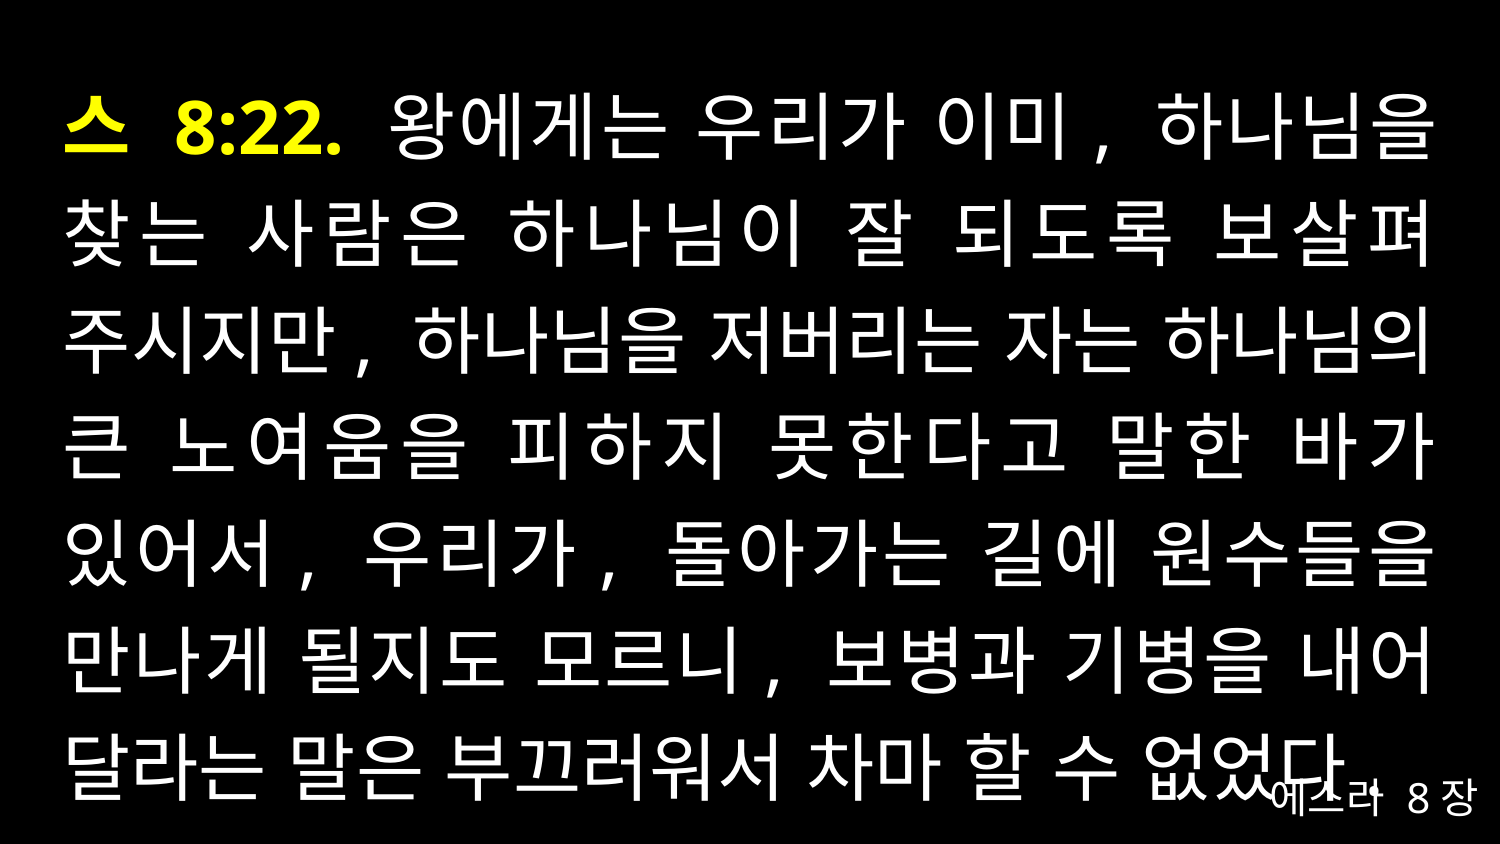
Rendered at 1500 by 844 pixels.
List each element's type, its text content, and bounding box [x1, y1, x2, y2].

title 스 8:22. 왕에게는 우리가 이미, 하나님을 찾는 사람은 하나님이 잘 되도록 보살펴 주시지만, 하나님을 저버리는 자는 하나님의 큰 노여움을 피하지 못한다고 말한 바가 있어서, 우리가, 돌아가는 길에 원수들을 만나게 될지도 모르니, 보병과 기병을 내어 달라는 말은 부끄러워서 차마 할 수 없었다. [0, 0, 1500, 844]
subtitle 에스라 8장 [916, 770, 1500, 844]
